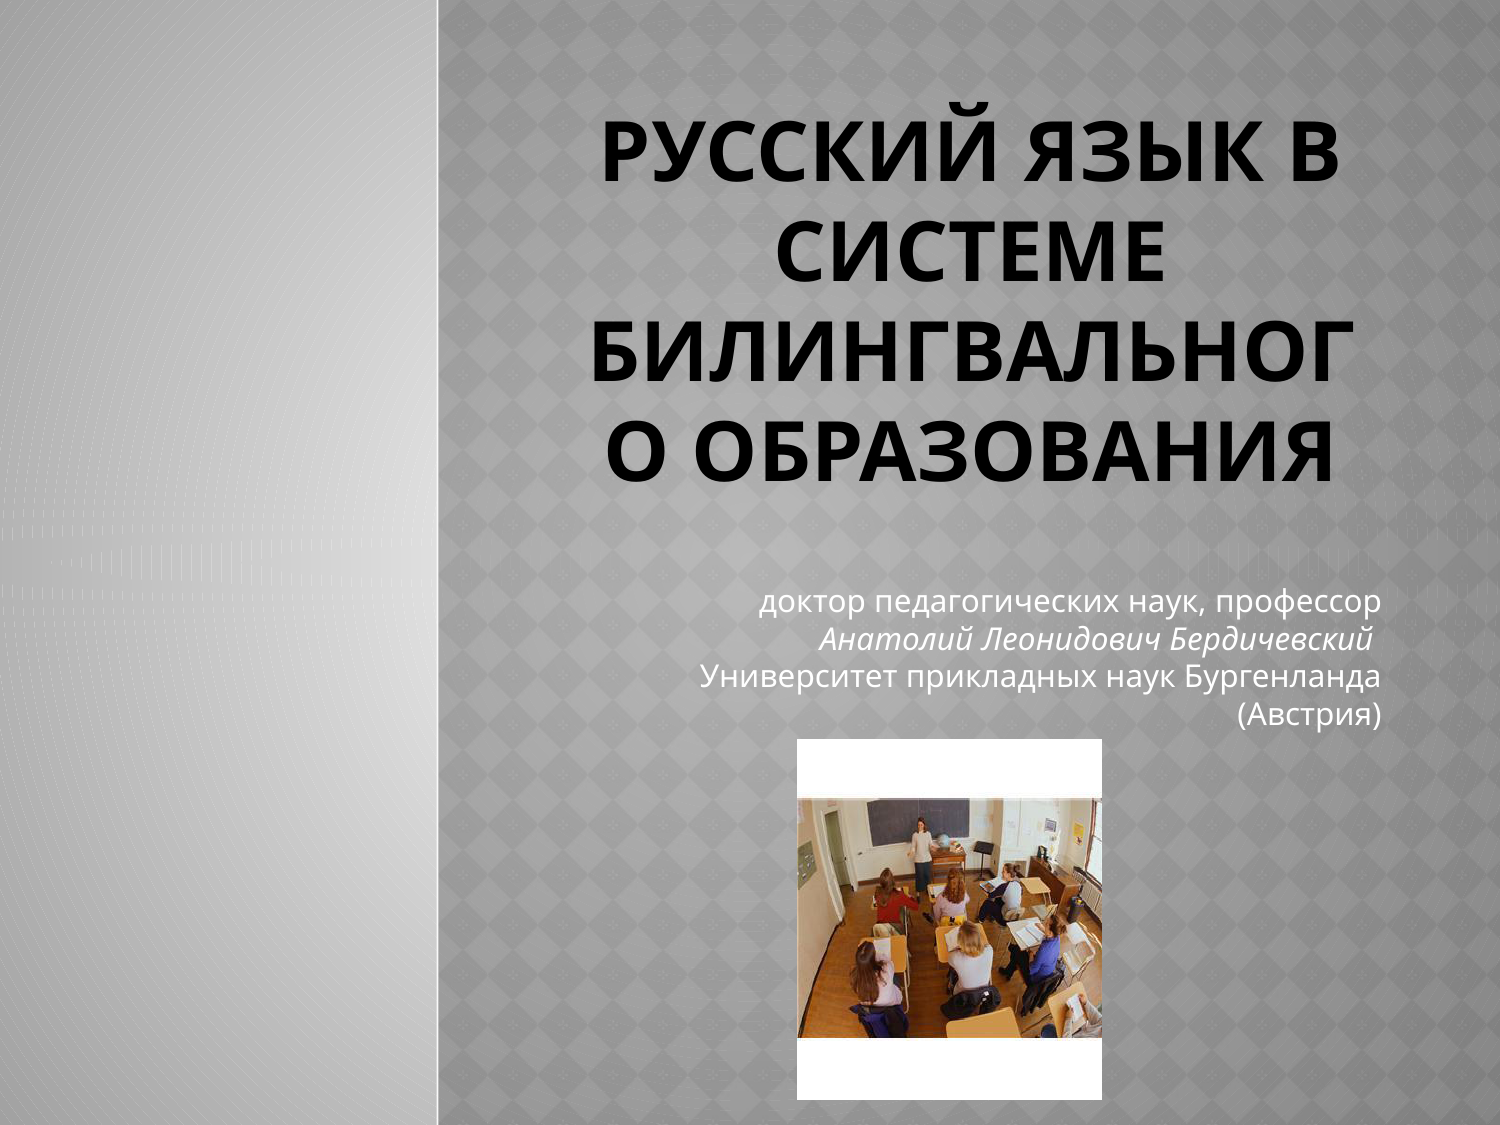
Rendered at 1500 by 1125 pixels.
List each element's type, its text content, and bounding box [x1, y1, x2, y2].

subtitle доктор педагогических наук, профессор Анатолий Леонидович Бердичевский Университет прикладных наук Бургенланда (Австрия) [550, 580, 1390, 762]
title Русский язык в системе билингвального образования [552, 87, 1390, 558]
picture [796, 739, 1103, 1101]
